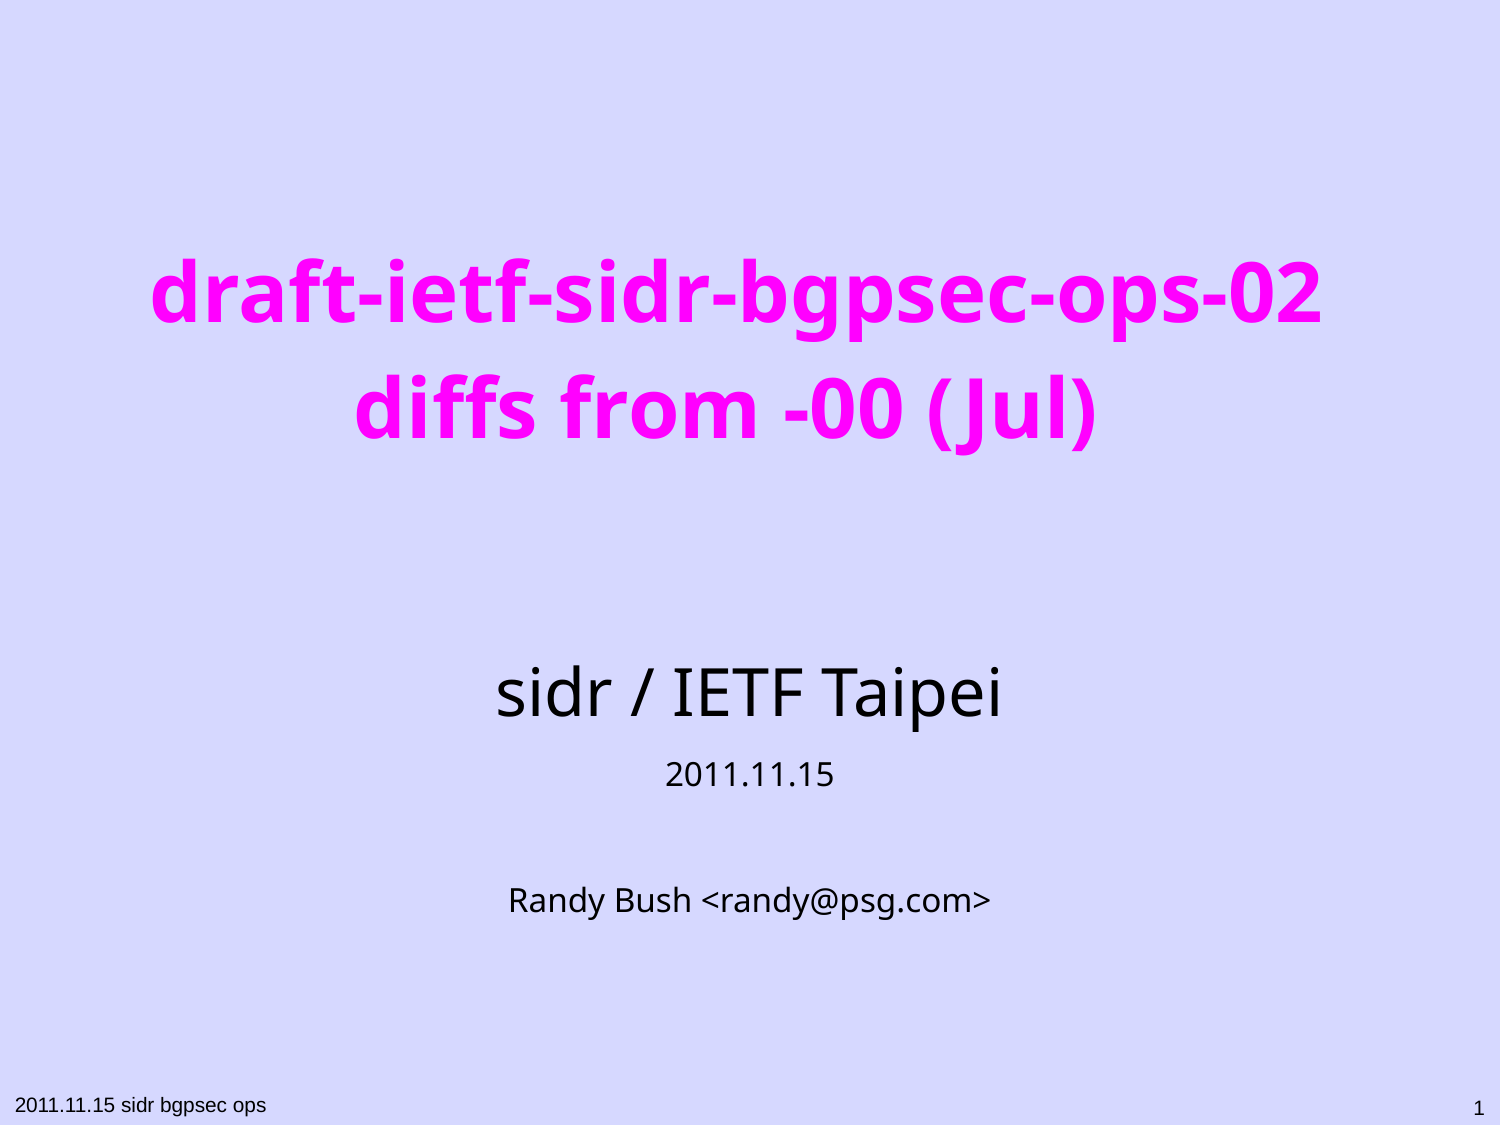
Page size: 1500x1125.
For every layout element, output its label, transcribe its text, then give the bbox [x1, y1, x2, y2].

subtitle sidr / IETF Taipei 2011.11.15 Randy Bush <randy@psg.com> [224, 637, 1276, 926]
slide_number 1 [1424, 1085, 1500, 1125]
title draft-ietf-sidr-bgpsec-ops-02 diffs from -00 (Jul) [99, 171, 1375, 506]
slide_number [0, 1085, 355, 1125]
